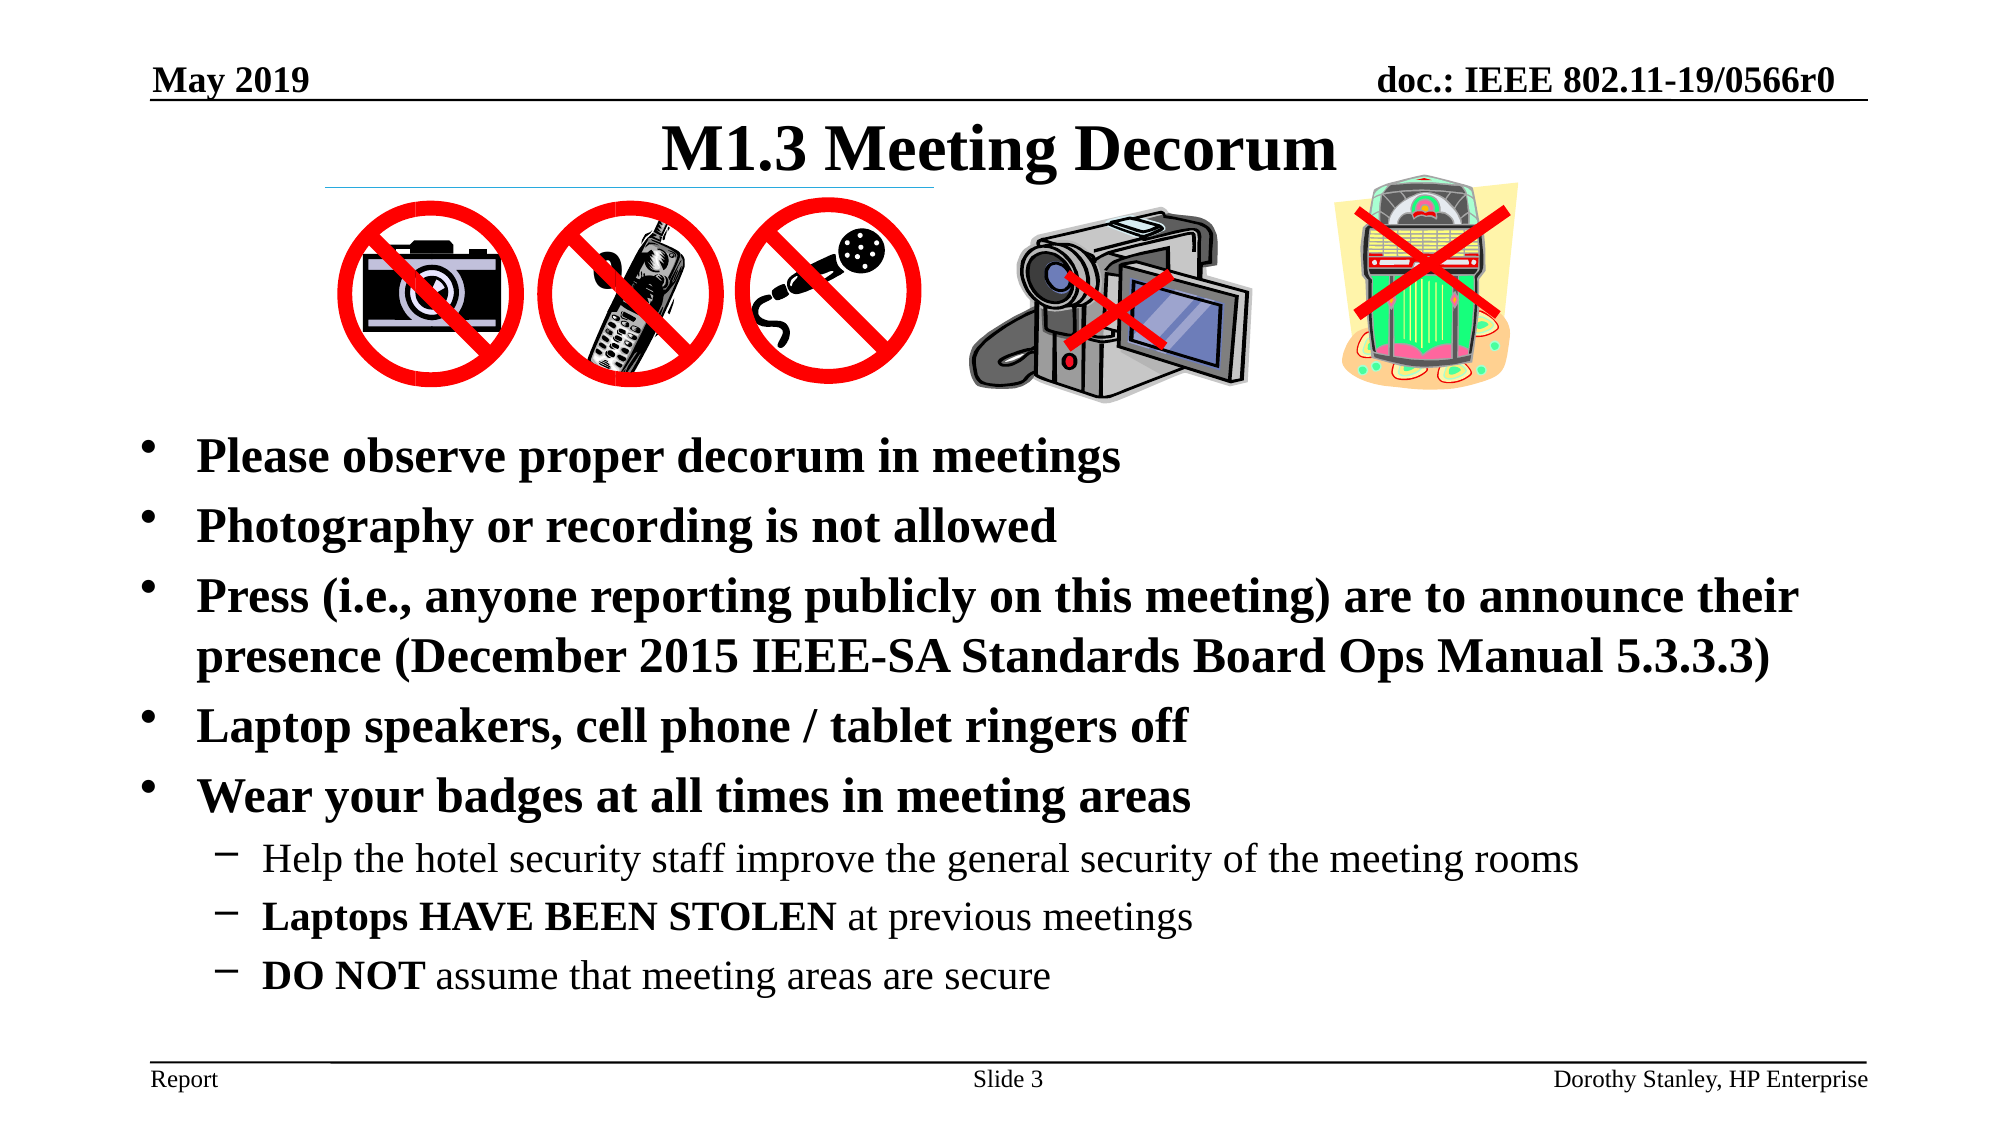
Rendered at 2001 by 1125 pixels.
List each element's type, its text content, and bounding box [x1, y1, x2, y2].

list Please observe proper decorum in meetings Photography or recording is not allowed Press (i.e., anyone reporting publicly on this meeting) are to announce their presence (December 2015 IEEE-SA Standards Board Ops Manual 5.3.3.3) Laptop speakers, cell phone / tablet ringers off Wear your badges at all times in meeting areas Help the hotel security staff improve the general security of the meeting rooms Laptops HAVE BEEN STOLEN at previous meetings DO NOT assume that meeting areas are secure [125, 414, 1850, 1000]
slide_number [152, 54, 406, 101]
footer Dorothy Stanley, HP Enterprise [1512, 1061, 1869, 1093]
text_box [324, 187, 935, 388]
slide_number Slide 3 [964, 1061, 1053, 1093]
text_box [1333, 174, 1519, 390]
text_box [968, 206, 1253, 404]
title M1.3 Meeting Decorum [150, 112, 1850, 175]
